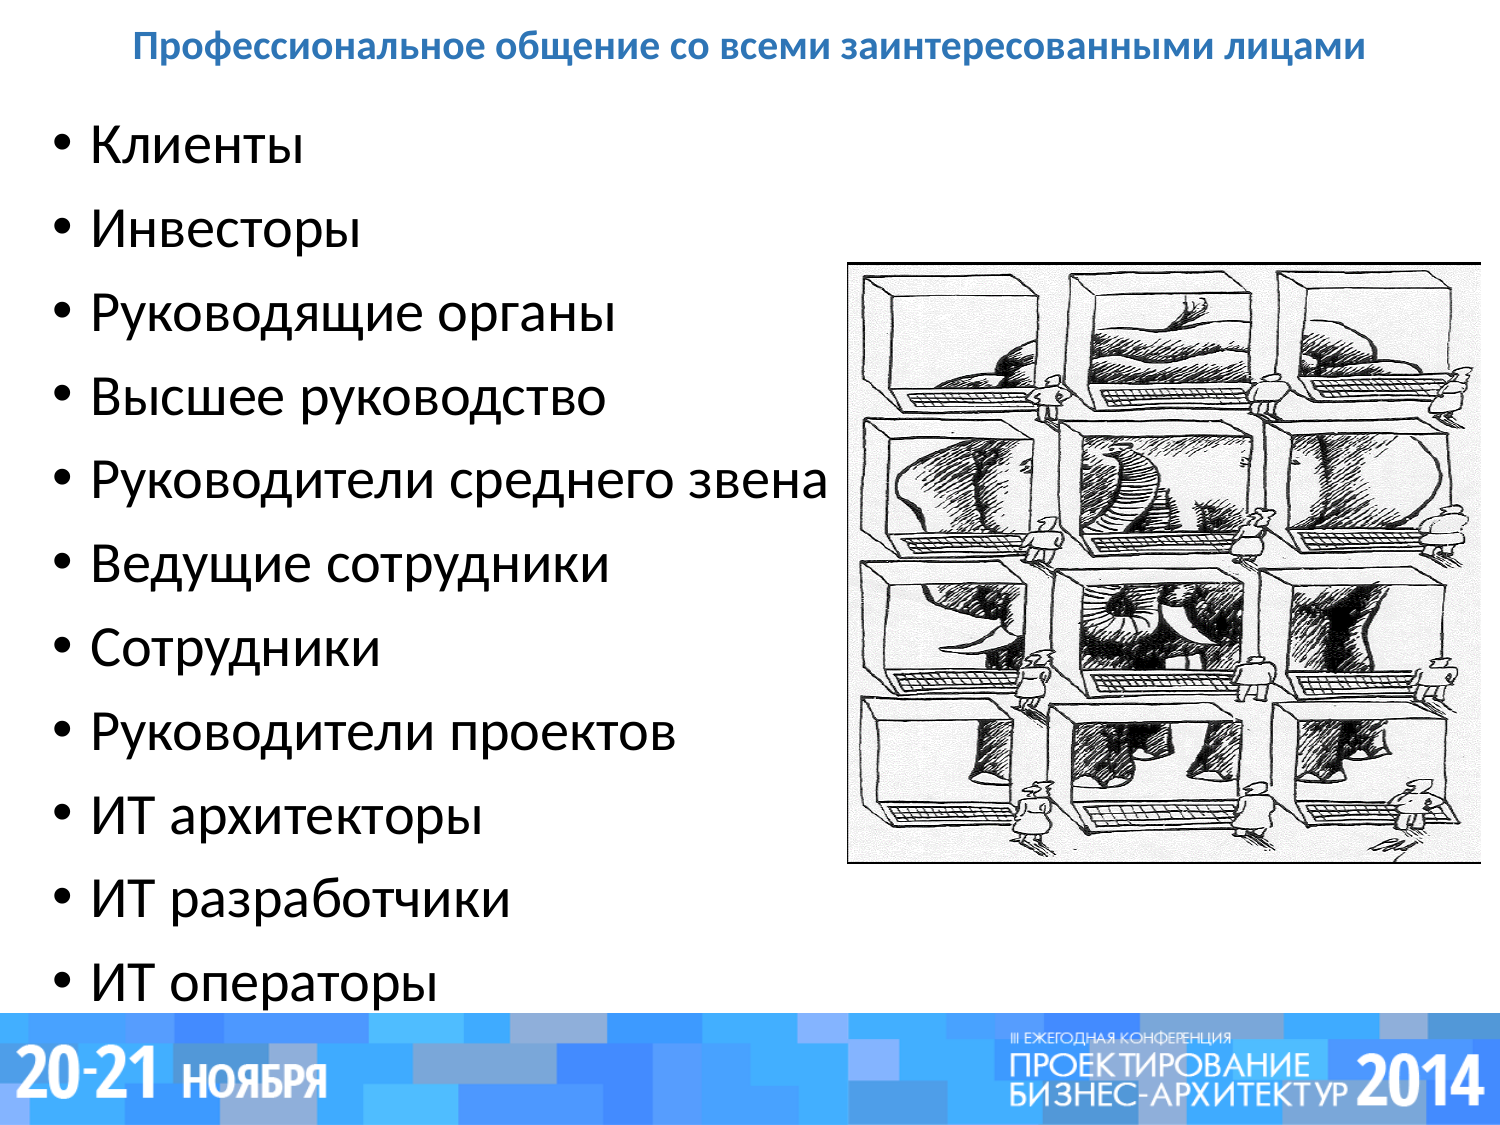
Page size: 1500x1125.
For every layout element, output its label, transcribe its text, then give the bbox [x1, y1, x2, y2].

list Клиенты Инвесторы Руководящие органы Высшее руководство Руководители среднего звена Ведущие сотрудники Сотрудники Руководители проектов ИТ архитекторы ИТ разработчики ИТ операторы [37, 105, 861, 1014]
title Профессиональное общение со всеми заинтересованными лицами [103, 6, 1397, 89]
picture [0, 1013, 1500, 1125]
picture [847, 262, 1481, 864]
